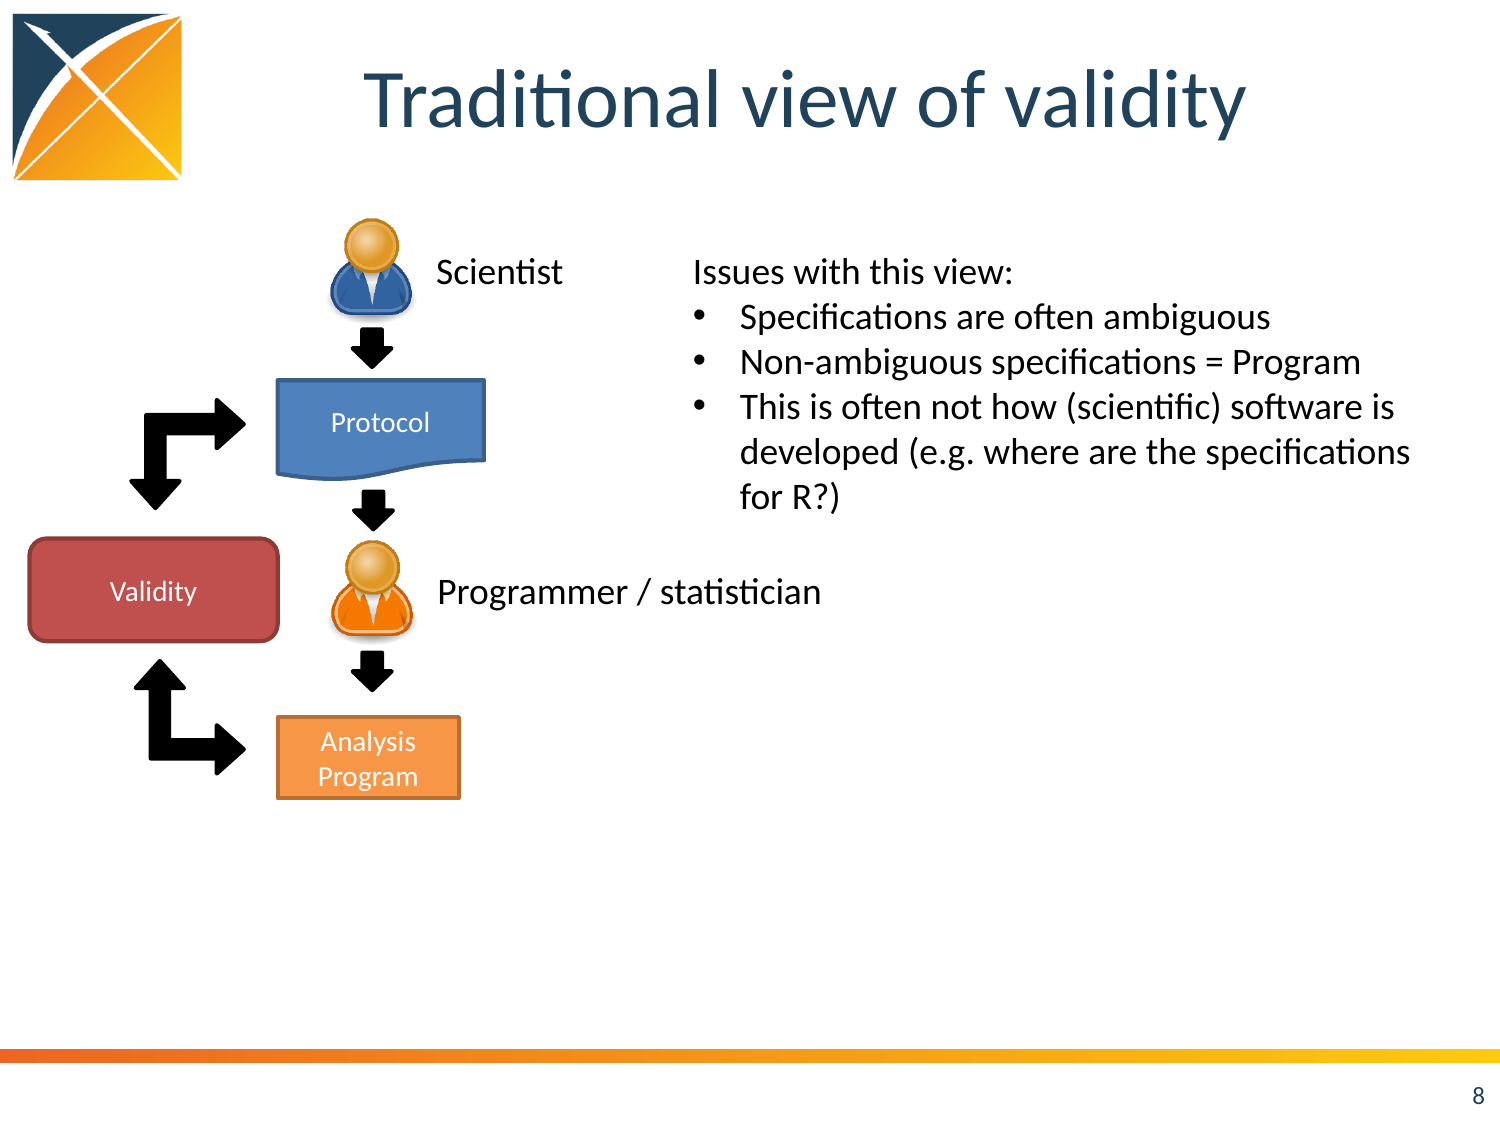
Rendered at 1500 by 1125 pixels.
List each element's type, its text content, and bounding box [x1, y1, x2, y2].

text_box Issues with this view: Specifications are often ambiguous Non-ambiguous specifications = Program This is often not how (scientific) software is developed (e.g. where are the specifications for R?) [678, 239, 1475, 525]
text_box [133, 658, 246, 776]
picture [0, 0, 206, 200]
text_box [350, 339, 394, 370]
text_box Validity [27, 536, 280, 644]
slide_number 8 [1149, 1065, 1500, 1125]
text_box [129, 398, 246, 511]
text_box Analysis Program [276, 715, 461, 800]
text_box [352, 489, 395, 530]
text_box [350, 658, 394, 693]
picture [312, 531, 432, 652]
title Traditional view of validity [187, 24, 1425, 163]
text_box Scientist [436, 239, 579, 300]
text_box Programmer / statistician [435, 559, 838, 620]
text_box Protocol [275, 378, 486, 481]
picture [311, 210, 431, 330]
